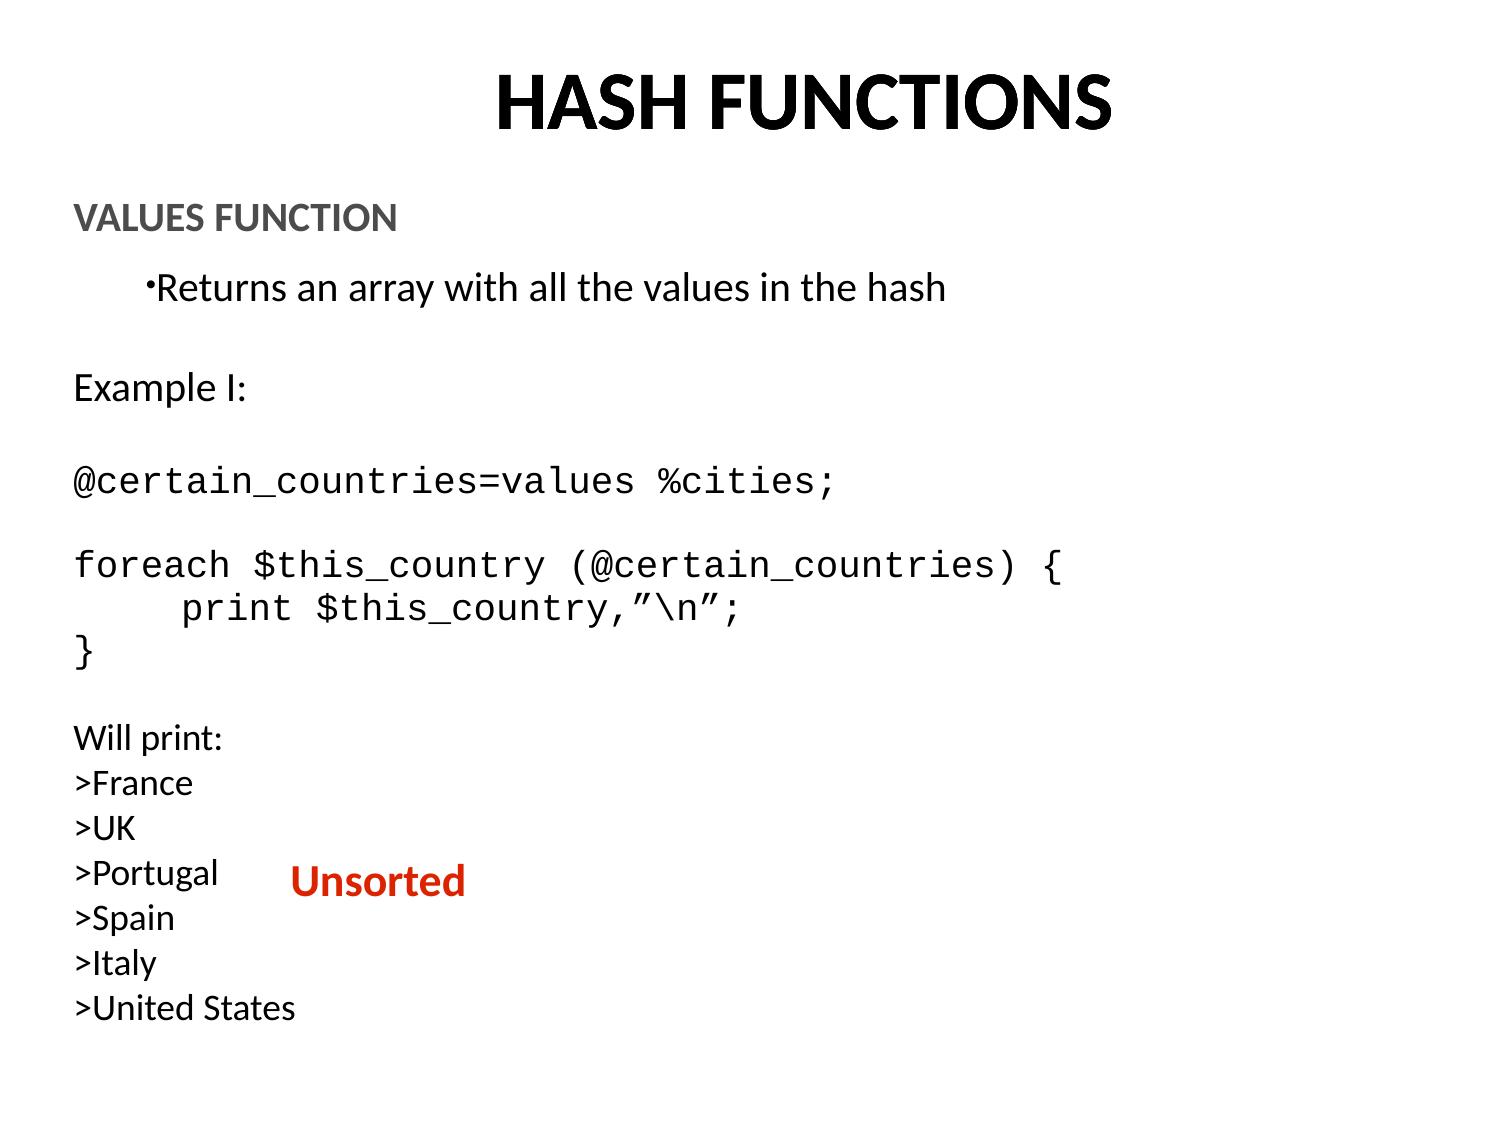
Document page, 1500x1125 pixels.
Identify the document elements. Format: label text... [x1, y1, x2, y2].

text_box VALUES FUNCTION Returns an array with all the values in the hash Example I: @certain_countries=values %cities; foreach $this_country (@certain_countries) { print $this_country,”\n”; } Will print: >France >UK >Portugal >Spain >Italy >United States [59, 182, 1185, 1093]
text_box HASH FUNCTIONS [419, 33, 1190, 141]
text_box Unsorted [276, 840, 503, 905]
